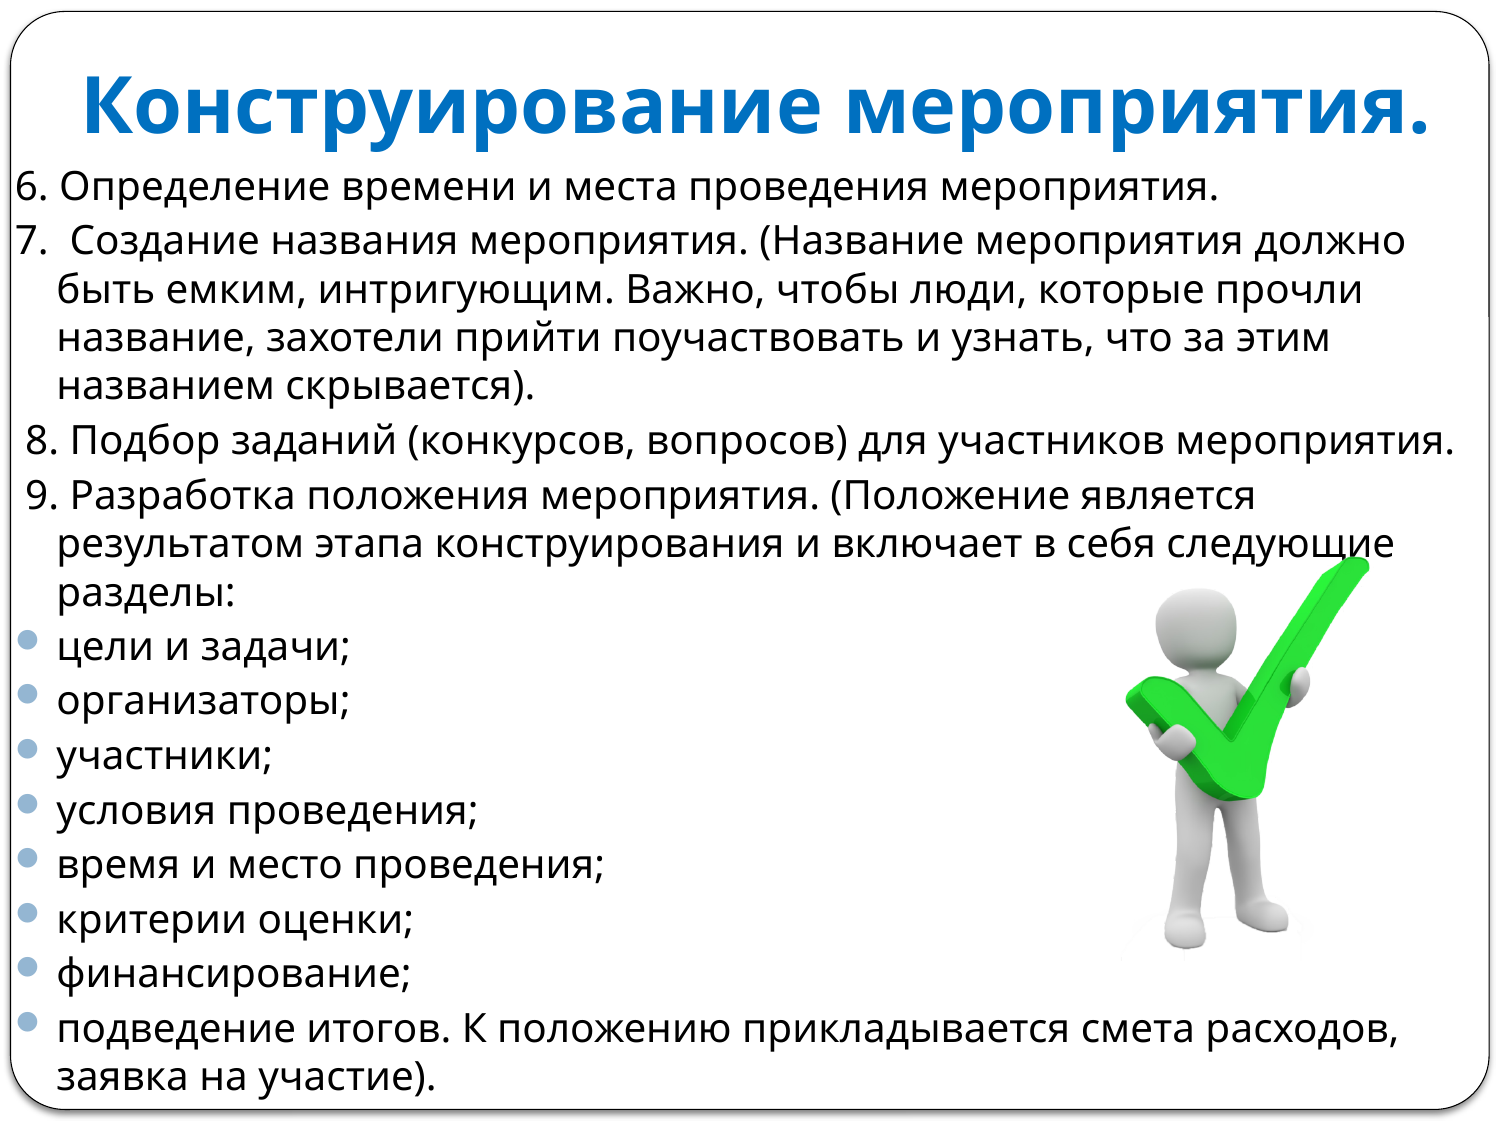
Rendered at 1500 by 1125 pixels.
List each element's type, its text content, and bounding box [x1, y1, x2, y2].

picture [1019, 550, 1430, 962]
title Конструирование мероприятия. [46, 45, 1465, 152]
list 6. Определение времени и места проведения мероприятия. 7. Создание названия мероприятия. (Название мероприятия должно быть емким, интригующим. Важно, чтобы люди, которые прочли название, захотели прийти поучаствовать и узнать, что за этим названием скрывается). 8. Подбор заданий (конкурсов, вопросов) для участников мероприятия. 9. Разработка положения мероприятия. (Положение является результатом этапа конструирования и включает в себя следующие разделы: цели и задачи; организаторы; участники; условия проведения; время и место проведения; критерии оценки; финансирование; подведение итогов. К положению прикладывается смета расходов, заявка на участие). [0, 152, 1500, 1125]
